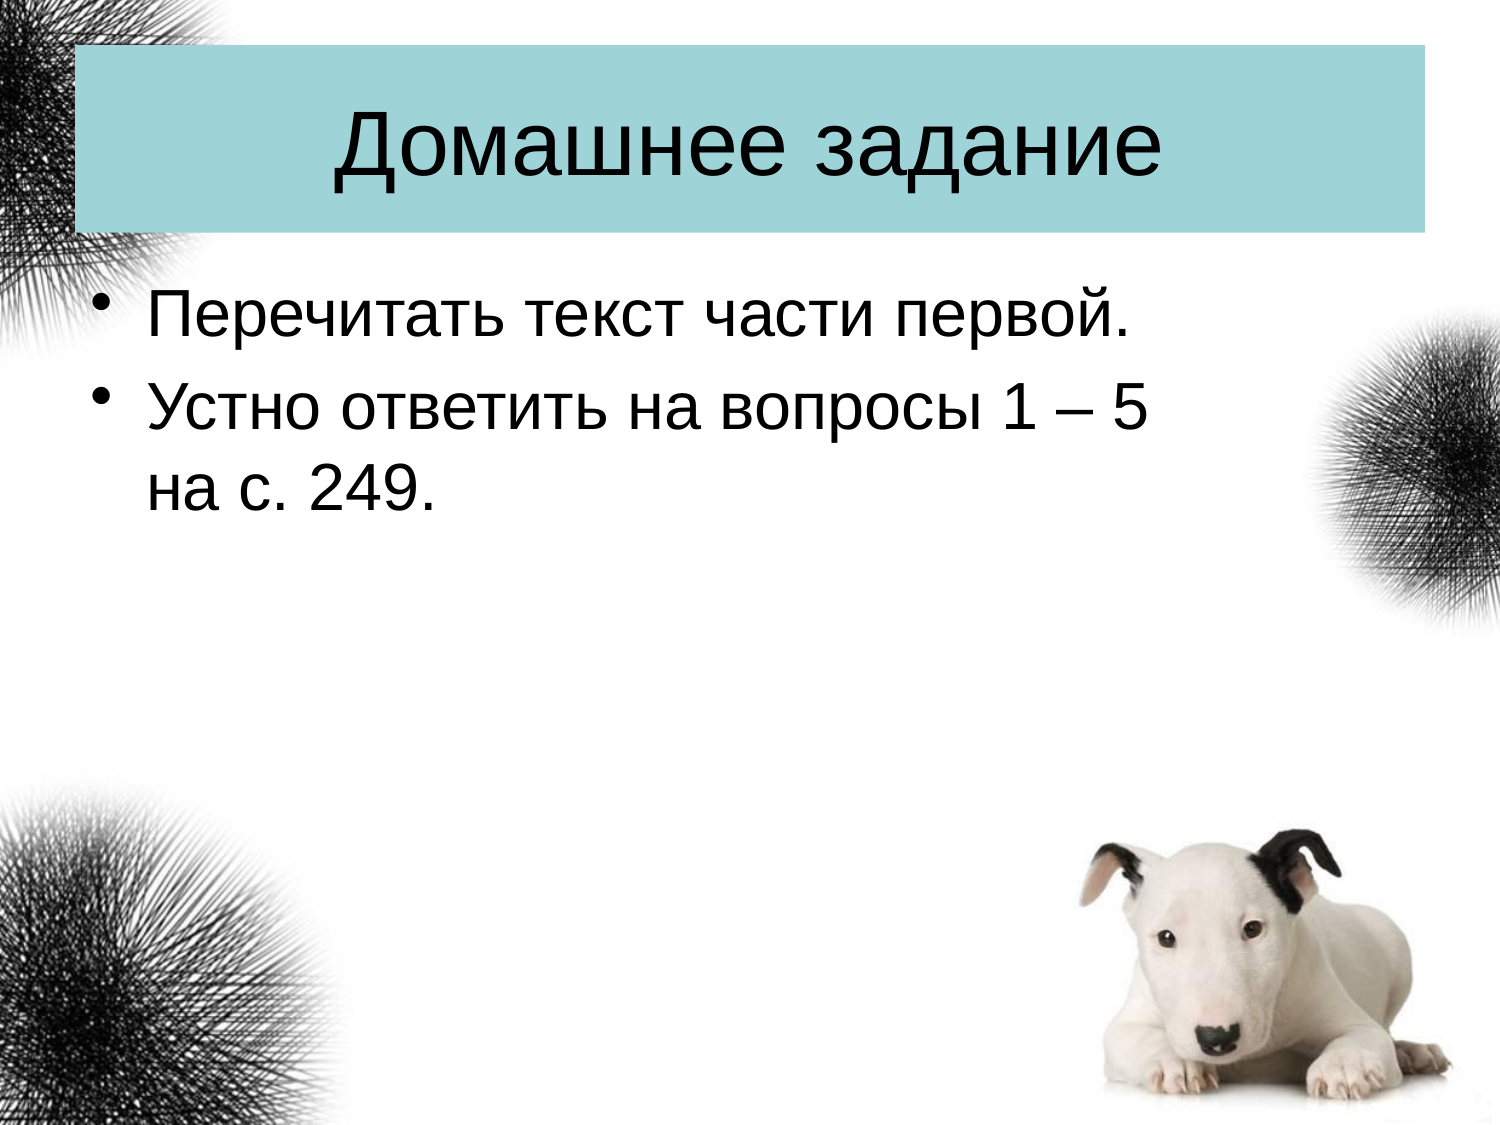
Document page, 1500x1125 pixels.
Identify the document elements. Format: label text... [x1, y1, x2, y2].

picture [0, 0, 1500, 1125]
title Домашнее задание [75, 45, 1425, 233]
list Перечитать текст части первой. Устно ответить на вопросы 1 – 5 на с. 249. [75, 262, 1425, 1005]
